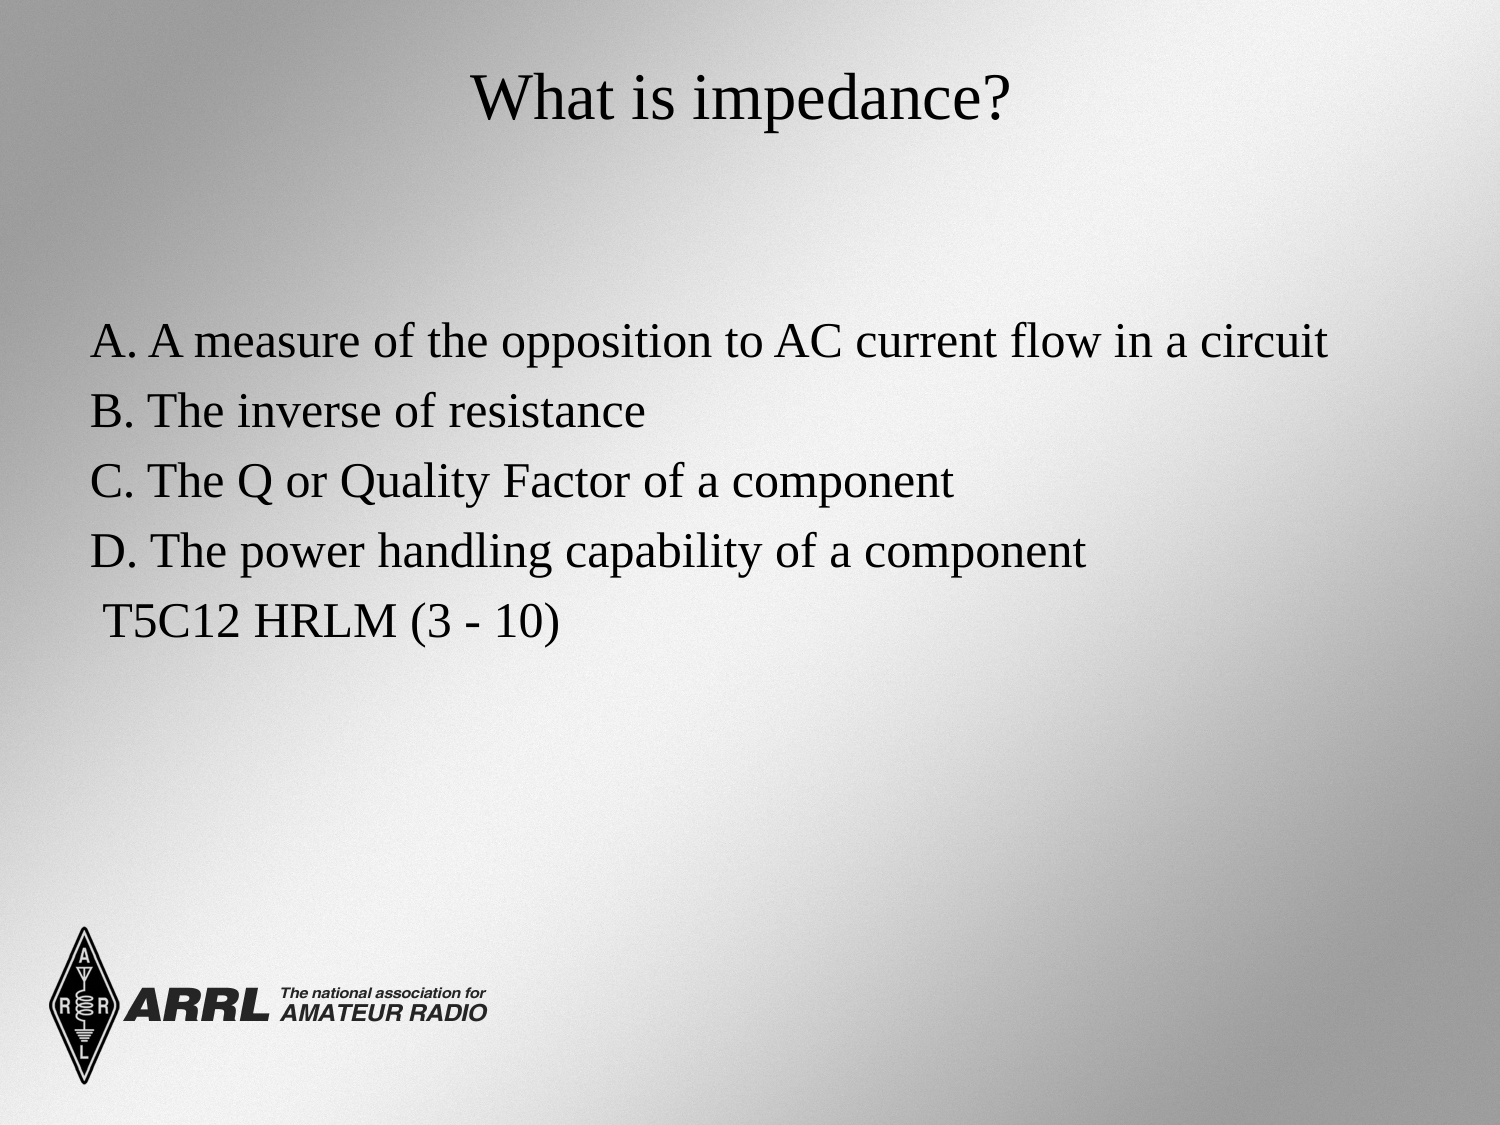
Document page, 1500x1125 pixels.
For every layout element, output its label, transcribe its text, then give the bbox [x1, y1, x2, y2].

title What is impedance? [75, 45, 1425, 233]
picture [0, 0, 1500, 1125]
list A. A measure of the opposition to AC current flow in a circuit B. The inverse of resistance C. The Q or Quality Factor of a component D. The power handling capability of a component T5C12 HRLM (3 - 10) [75, 299, 1425, 1005]
